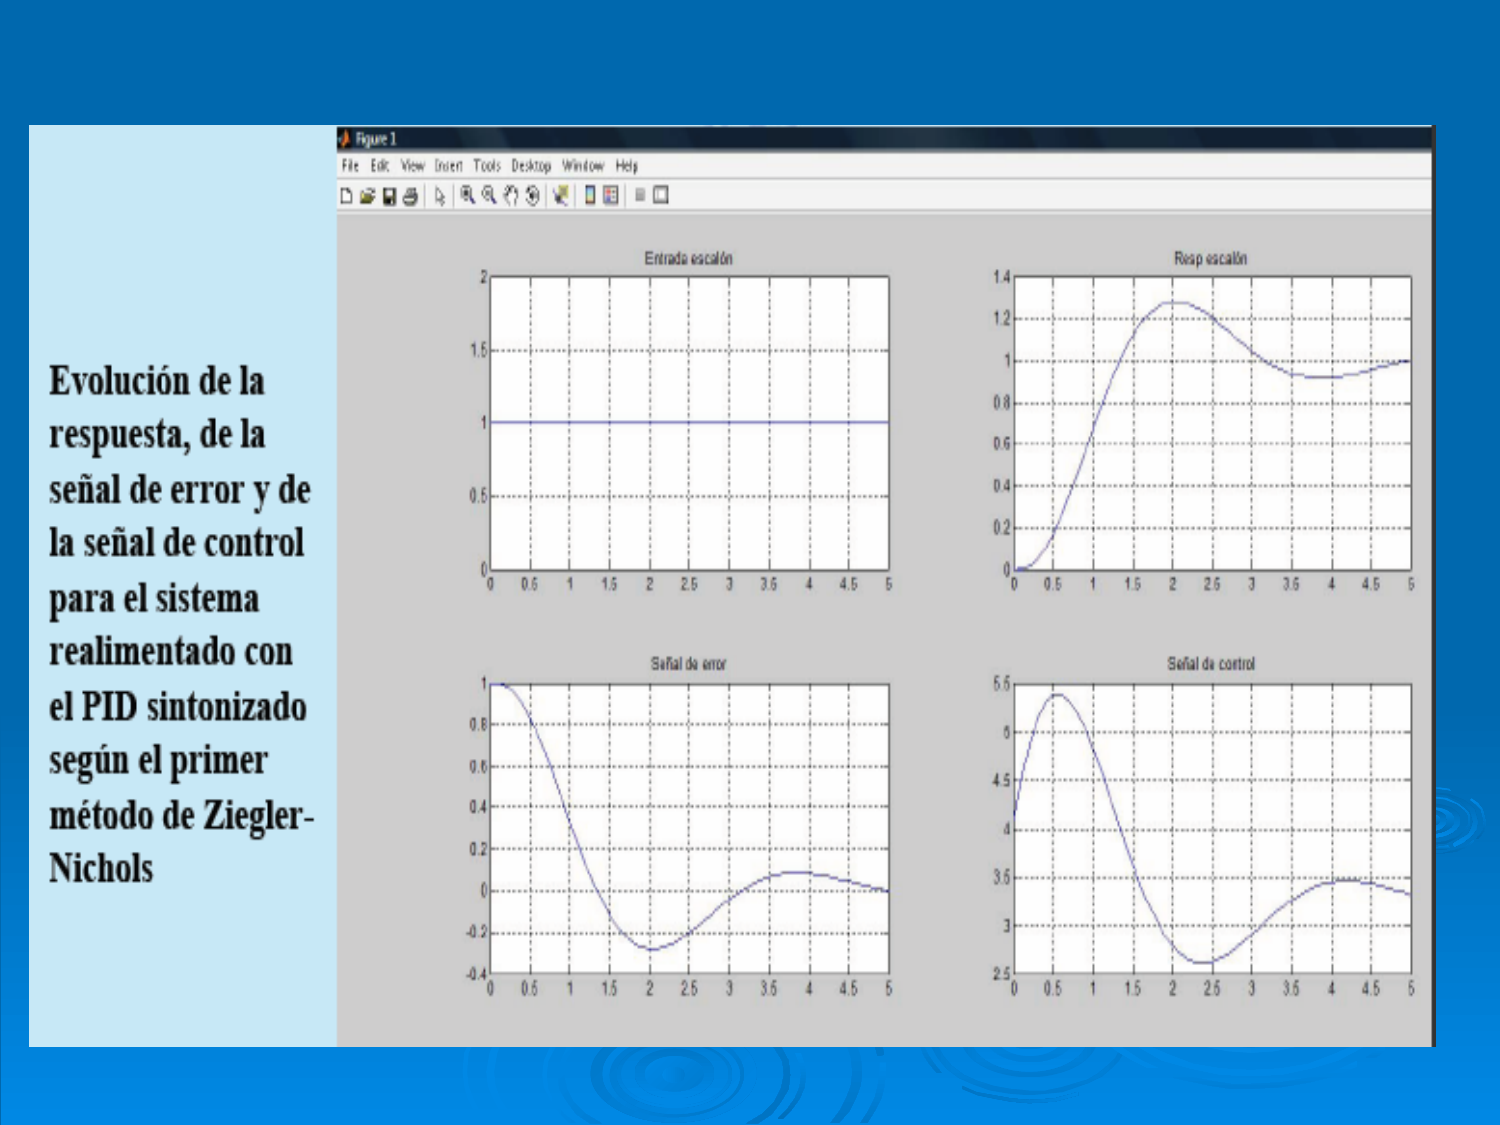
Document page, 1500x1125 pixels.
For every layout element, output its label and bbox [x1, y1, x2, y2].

picture [29, 125, 1436, 1048]
